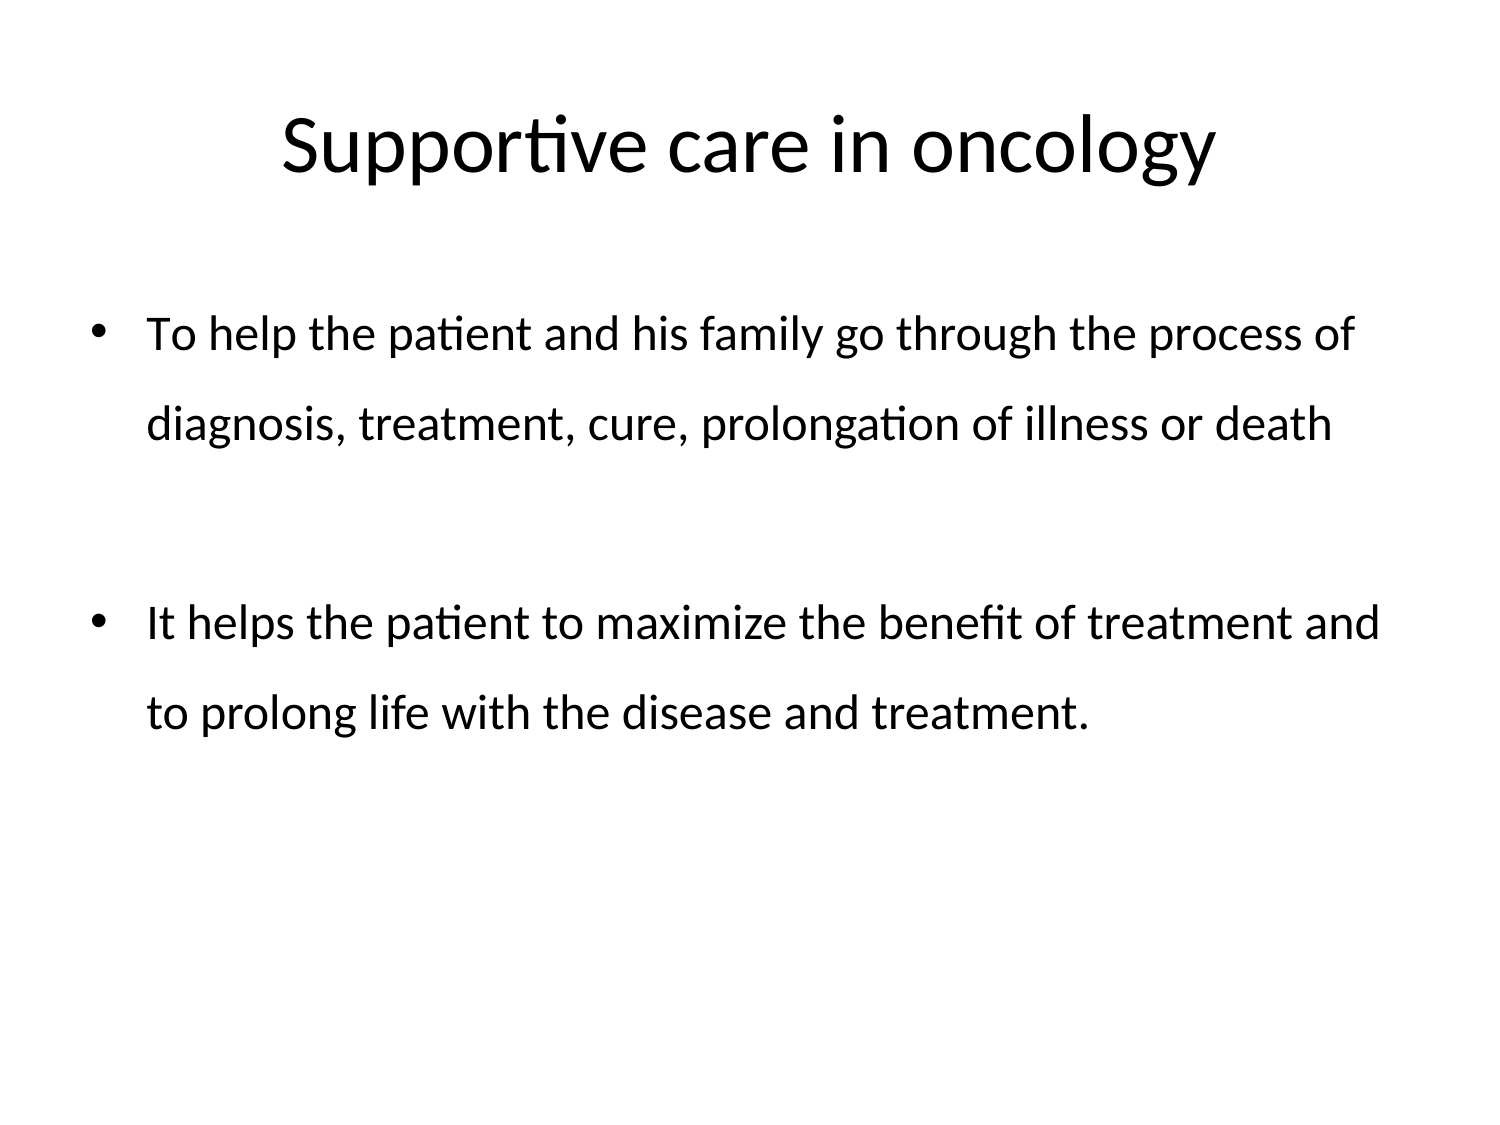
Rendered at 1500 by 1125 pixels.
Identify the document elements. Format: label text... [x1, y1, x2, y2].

list To help the patient and his family go through the process of diagnosis, treatment, cure, prolongation of illness or death It helps the patient to maximize the benefit of treatment and to prolong life with the disease and treatment. [75, 262, 1425, 1005]
title Supportive care in oncology [75, 45, 1425, 233]
